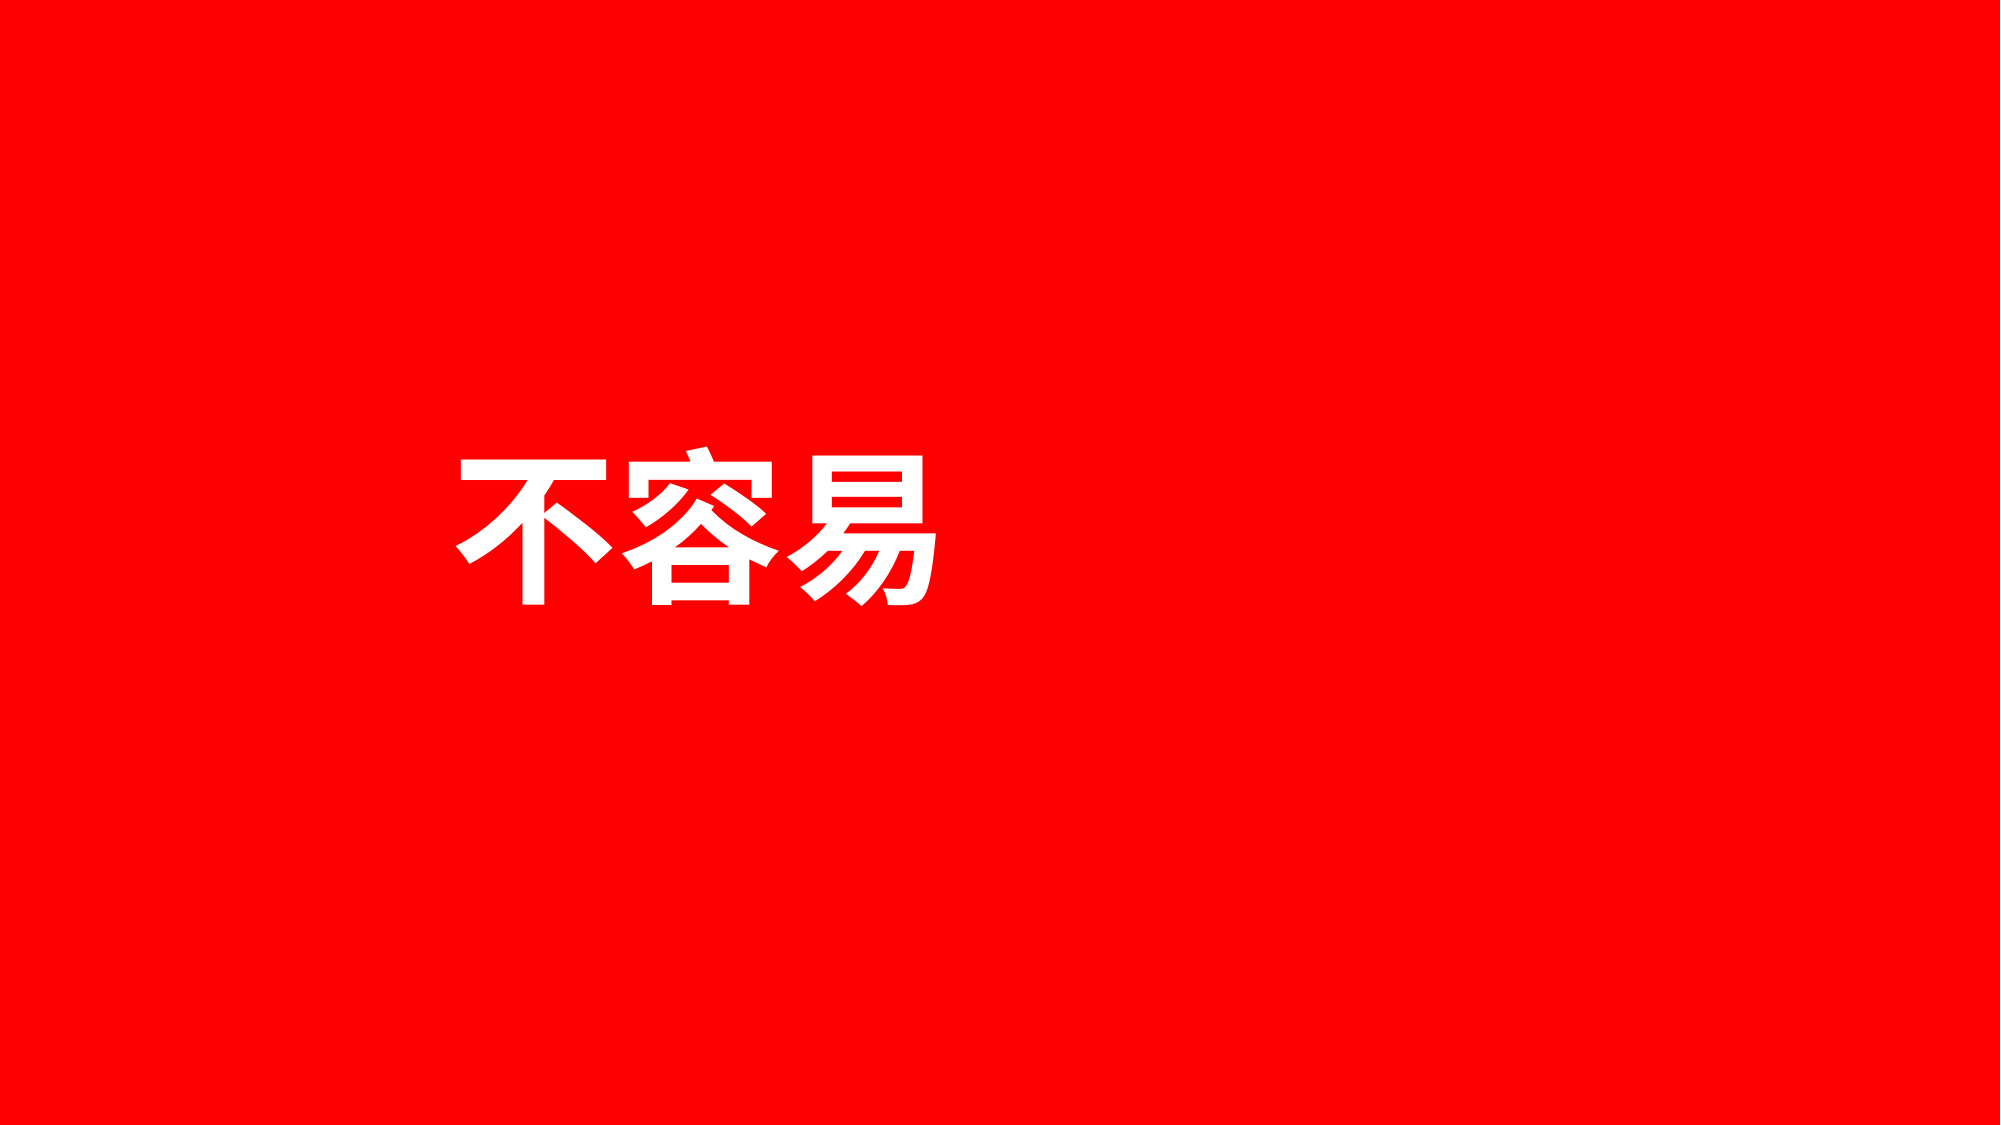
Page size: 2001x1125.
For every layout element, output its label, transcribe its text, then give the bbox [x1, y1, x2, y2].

text_box 不容易 [435, 416, 2000, 632]
